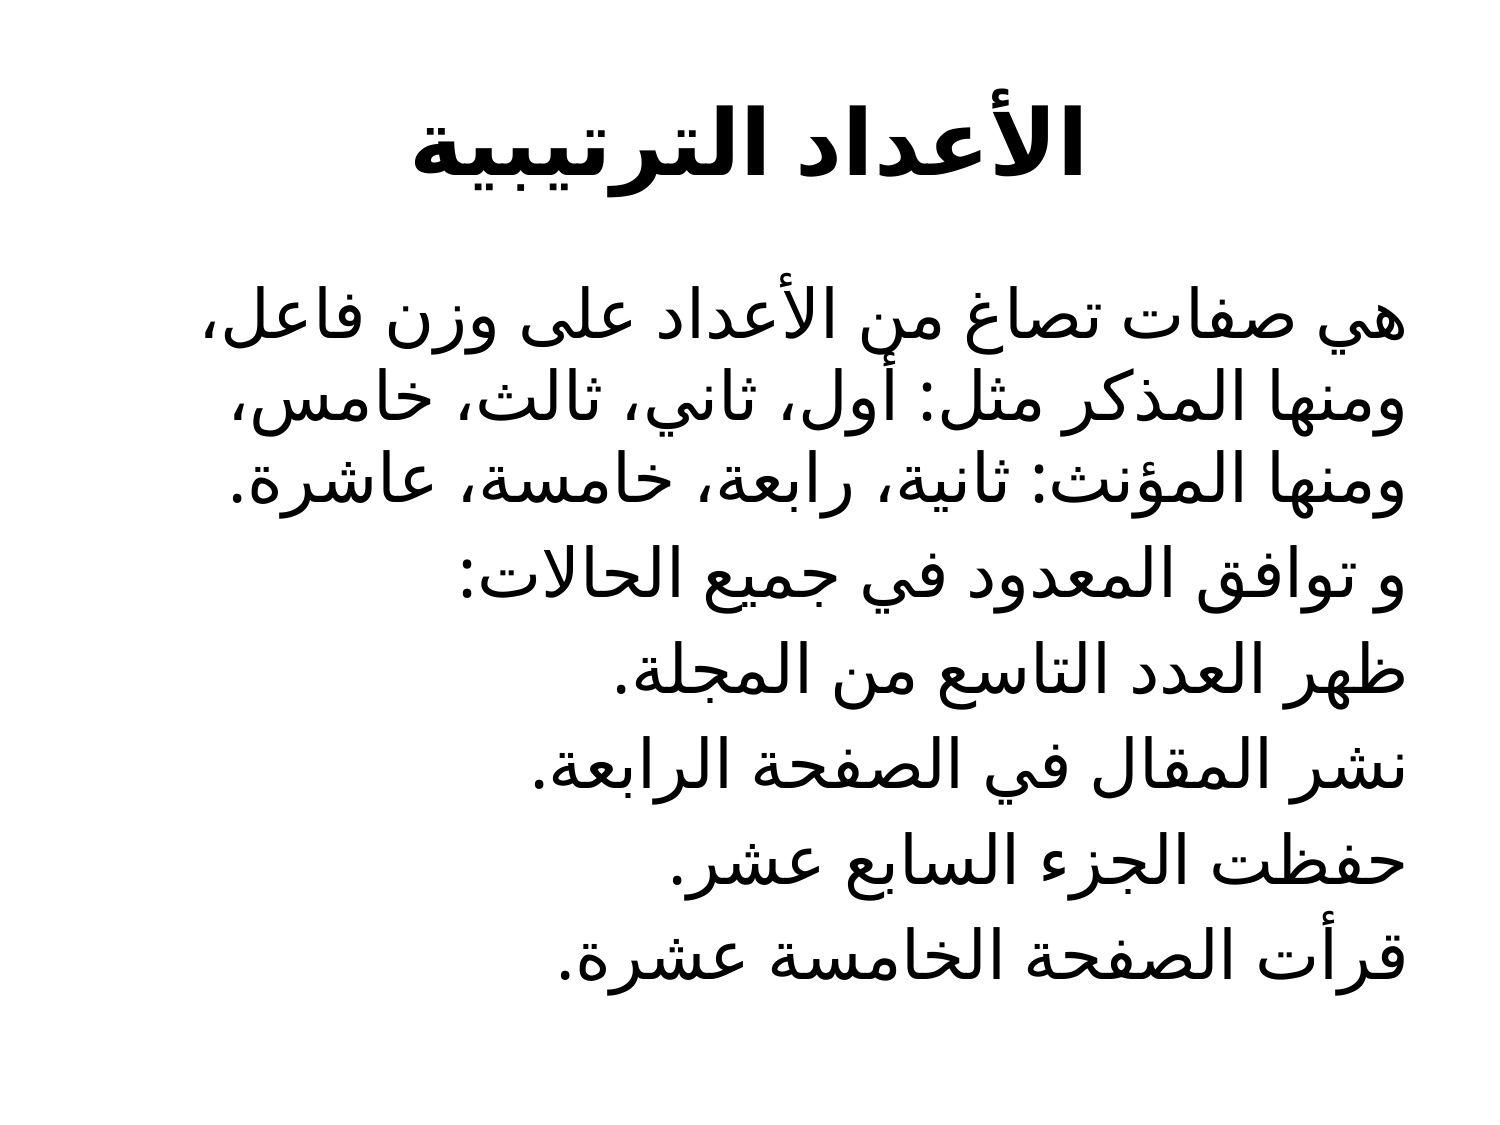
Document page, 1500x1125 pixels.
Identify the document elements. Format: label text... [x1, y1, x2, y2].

list هي صفات تصاغ من الأعداد على وزن فاعل، ومنها المذكر مثل: أول، ثاني، ثالث، خامس، ومنها المؤنث: ثانية، رابعة، خامسة، عاشرة. و توافق المعدود في جميع الحالات: ظهر العدد التاسع من المجلة. نشر المقال في الصفحة الرابعة. حفظت الجزء السابع عشر. قرأت الصفحة الخامسة عشرة. [75, 262, 1425, 1005]
title الأعداد الترتيبية [75, 45, 1425, 233]
